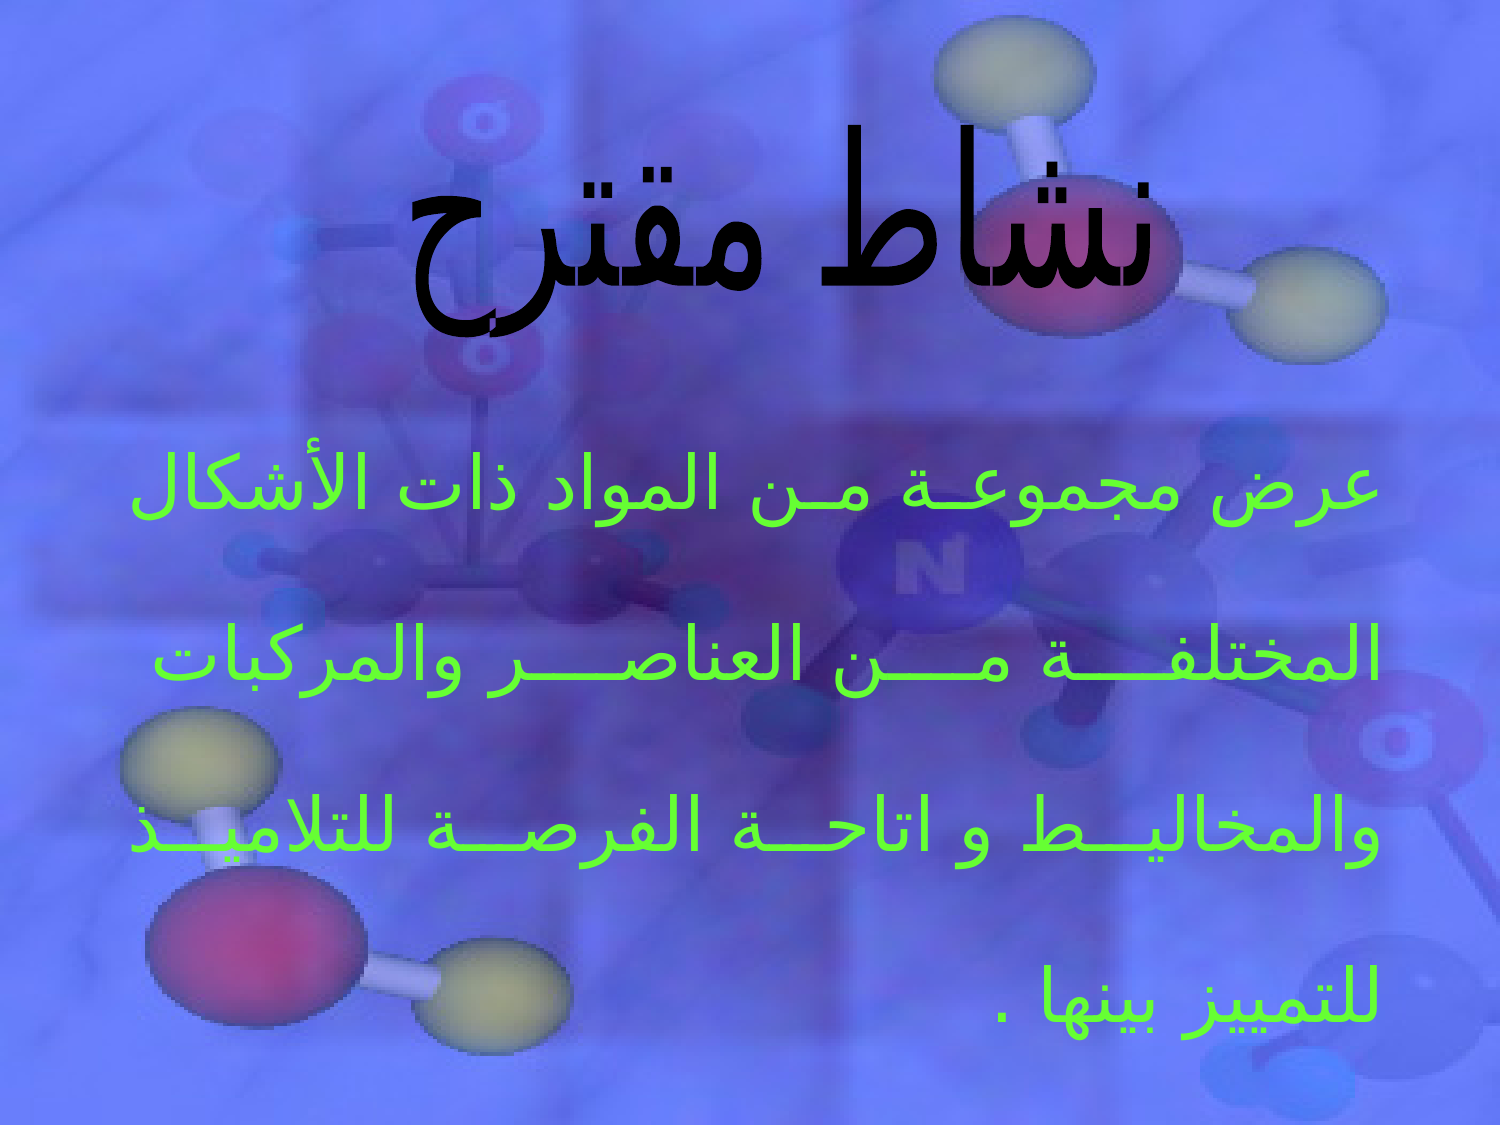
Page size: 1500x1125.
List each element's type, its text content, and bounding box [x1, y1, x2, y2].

picture [0, 0, 1500, 1125]
text_box عرض مجموعة من المواد ذات الأشكال المختلفة من العناصر والمركبات والمخاليط و اتاحة الفرصة للتلاميذ للتمييز بينها . [112, 346, 1400, 1046]
